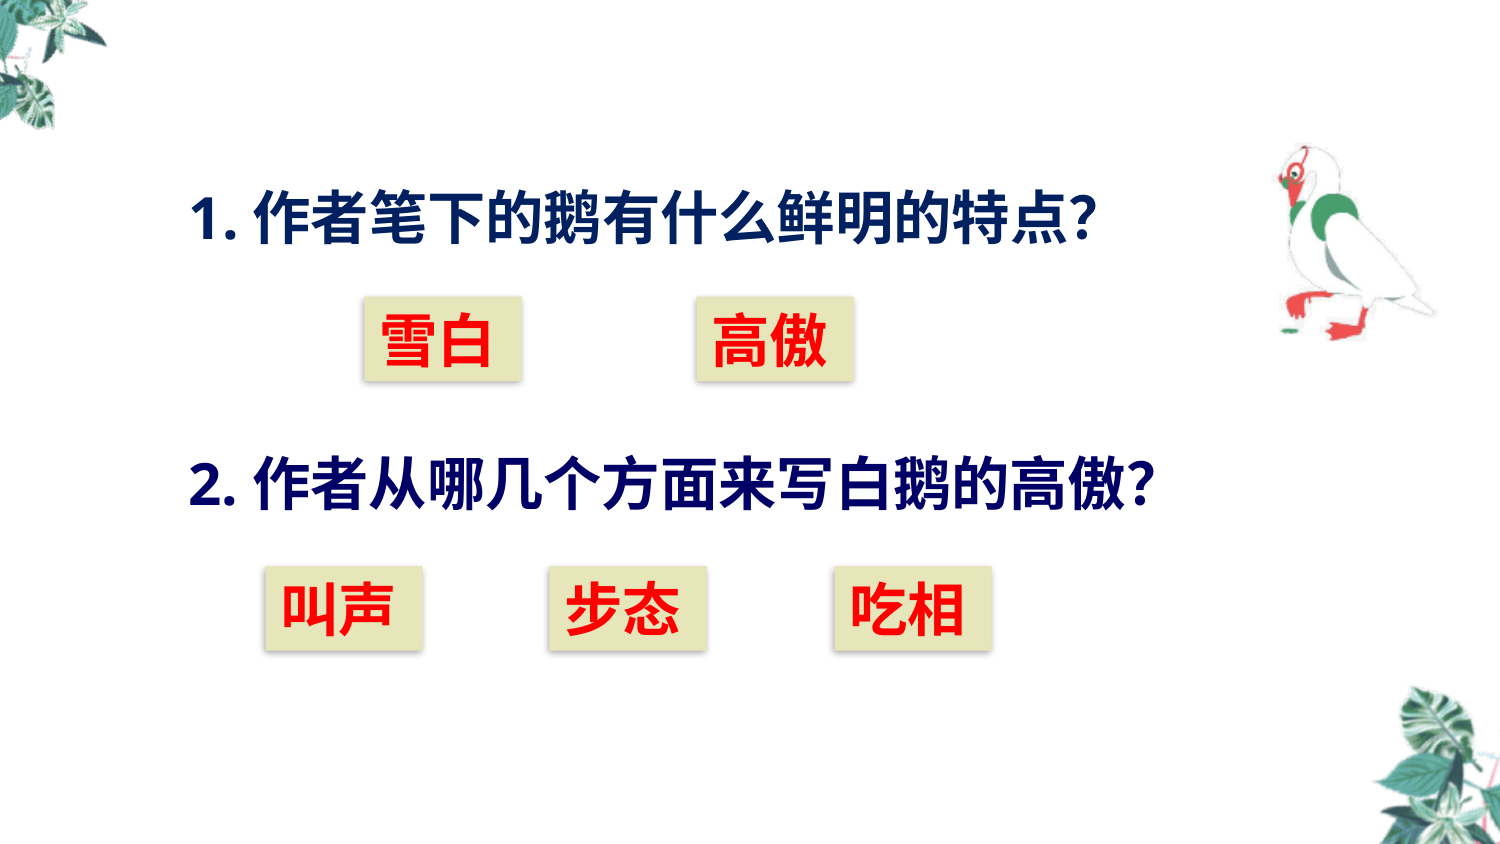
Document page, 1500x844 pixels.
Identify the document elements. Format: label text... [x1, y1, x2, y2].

text_box 吃相 [834, 566, 992, 651]
picture [0, 0, 148, 167]
text_box 叫声 [265, 566, 423, 651]
text_box 2.作者从哪几个方面来写白鹅的高傲？ [173, 421, 1203, 543]
picture [1230, 111, 1478, 359]
text_box 步态 [549, 566, 707, 651]
text_box 雪白 [364, 296, 522, 382]
picture [1294, 595, 1500, 844]
text_box 1.作者笔下的鹅有什么鲜明的特点？ [173, 173, 1116, 274]
text_box 高傲 [696, 296, 854, 382]
